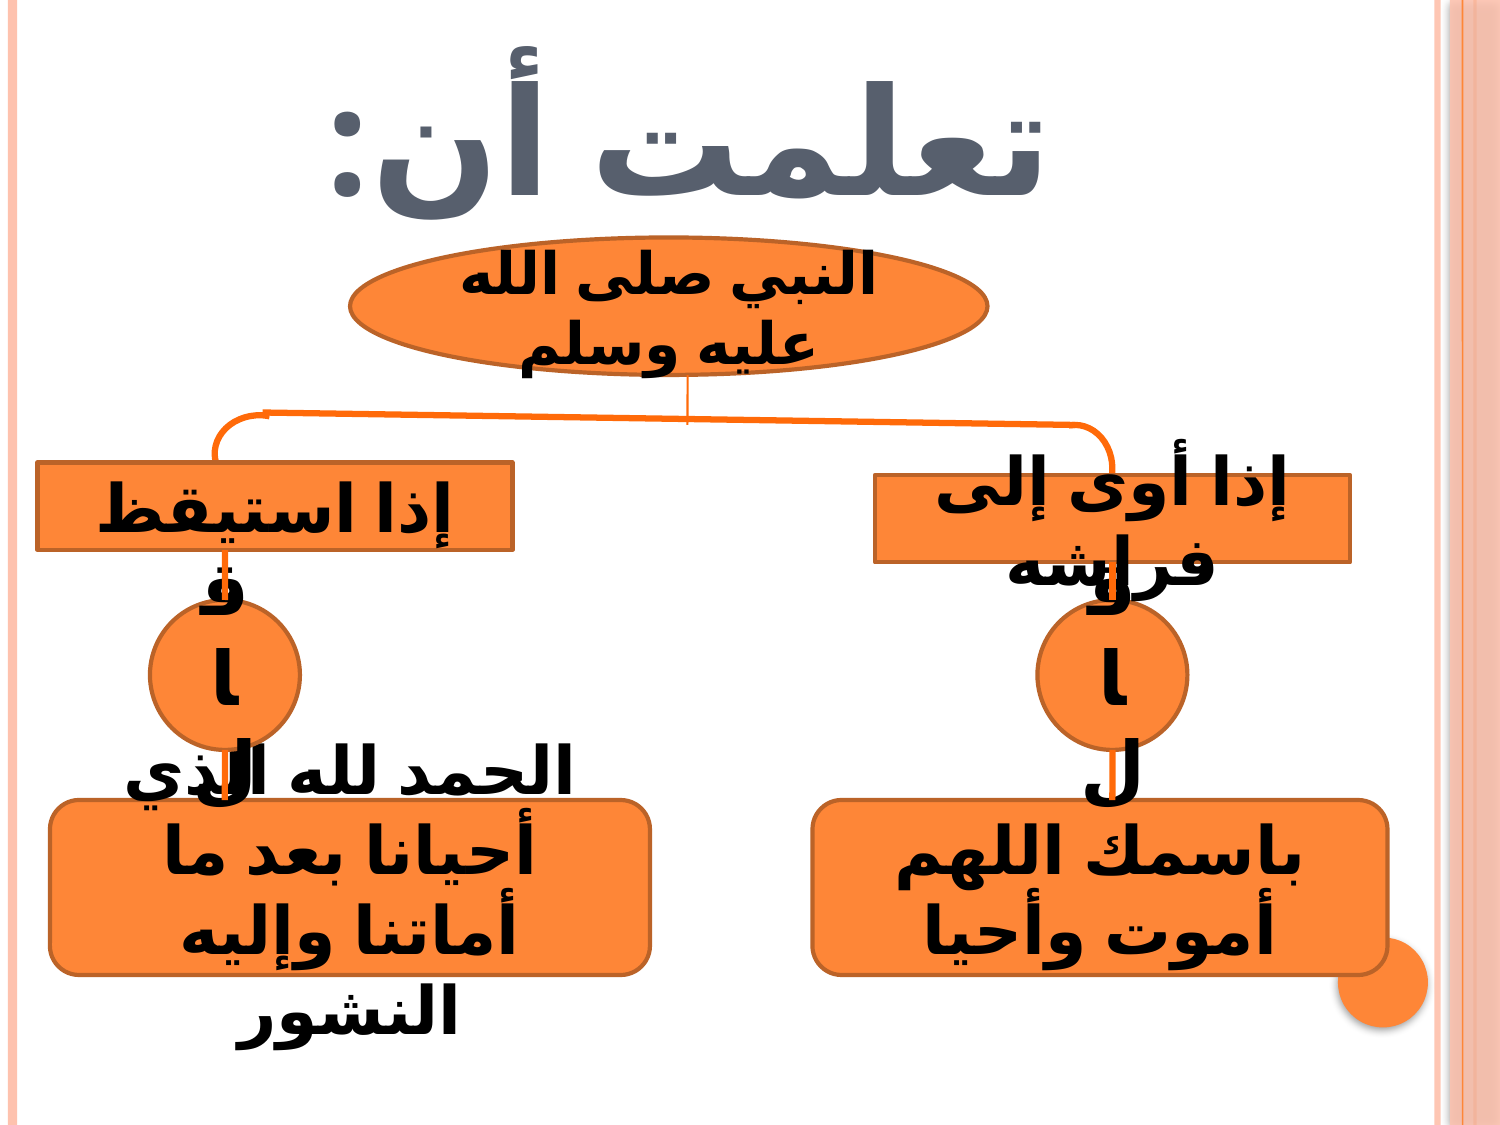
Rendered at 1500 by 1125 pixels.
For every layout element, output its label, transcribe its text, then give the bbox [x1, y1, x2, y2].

title تعلمت أن: [75, 45, 1300, 233]
text_box إذا أوى إلى فراشه [873, 473, 1352, 564]
text_box إذا استيقظ [35, 460, 515, 552]
text_box باسمك اللهم أموت وأحيا [810, 797, 1390, 978]
text_box قال [1035, 597, 1190, 752]
text_box [1070, 424, 1114, 473]
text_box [261, 411, 1076, 426]
text_box قال [147, 597, 303, 752]
text_box النبي صلى الله عليه وسلم [347, 235, 990, 378]
text_box الحمد لله الذي أحيانا بعد ما أماتنا وإليه النشور [47, 797, 653, 978]
text_box [213, 414, 265, 460]
